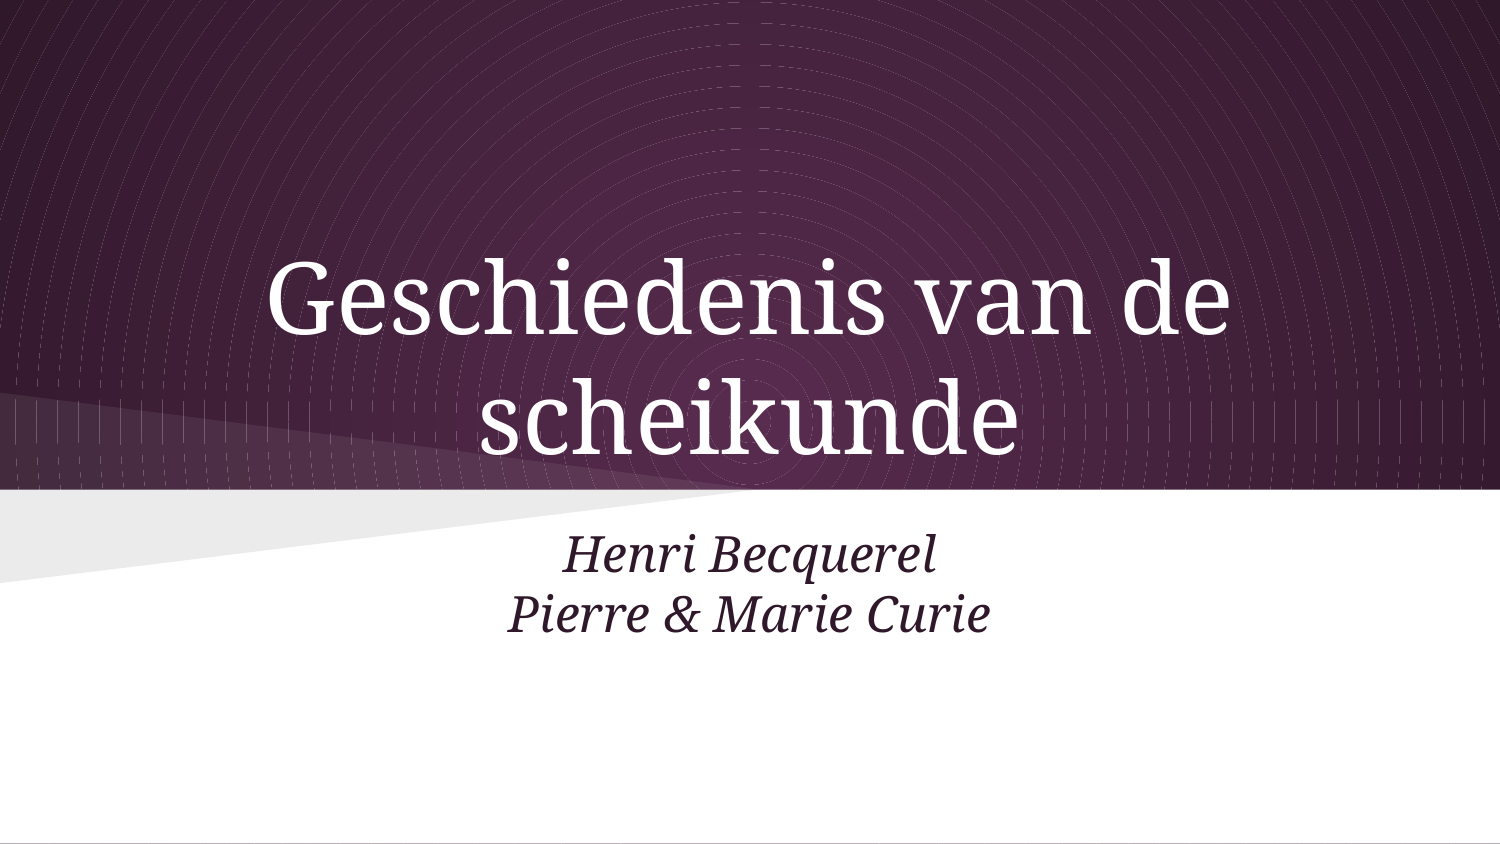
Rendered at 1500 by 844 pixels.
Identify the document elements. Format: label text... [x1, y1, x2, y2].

title Geschiedenis van de scheikunde [112, 286, 1388, 490]
subtitle Henri Becquerel Pierre & Marie Curie [112, 507, 1388, 617]
